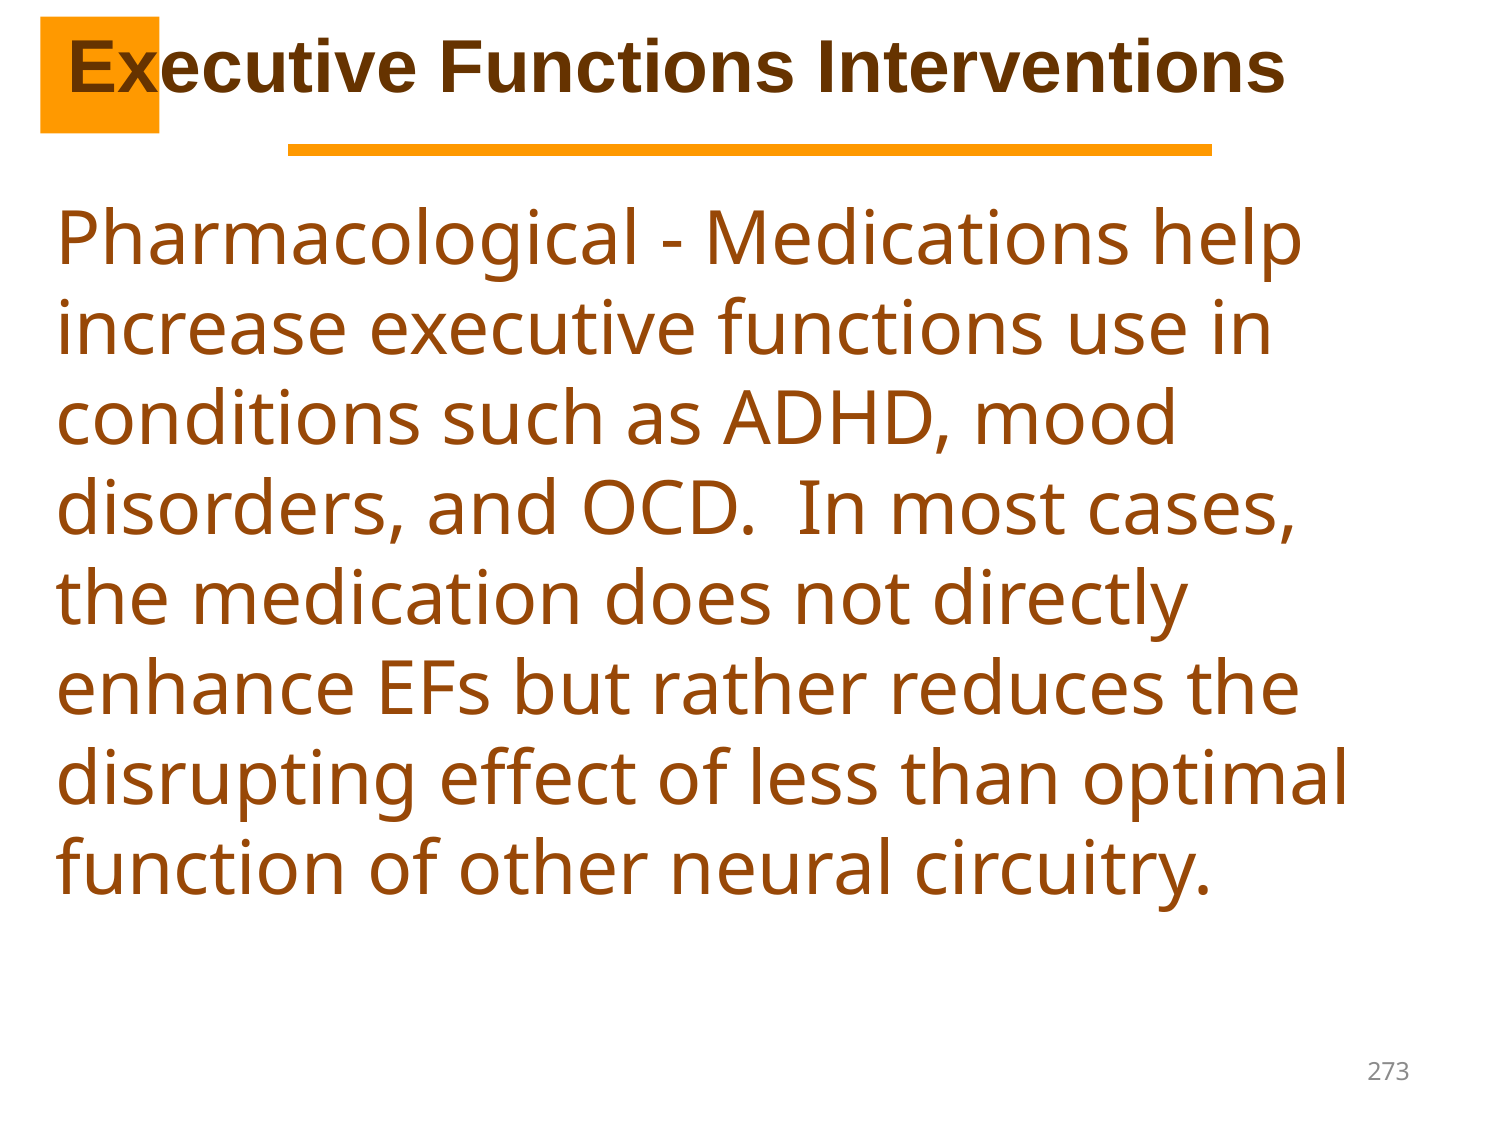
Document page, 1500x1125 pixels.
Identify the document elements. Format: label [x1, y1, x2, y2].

text_box [38, 0, 1399, 146]
slide_number [1074, 1042, 1425, 1103]
subtitle [40, 181, 1394, 1067]
